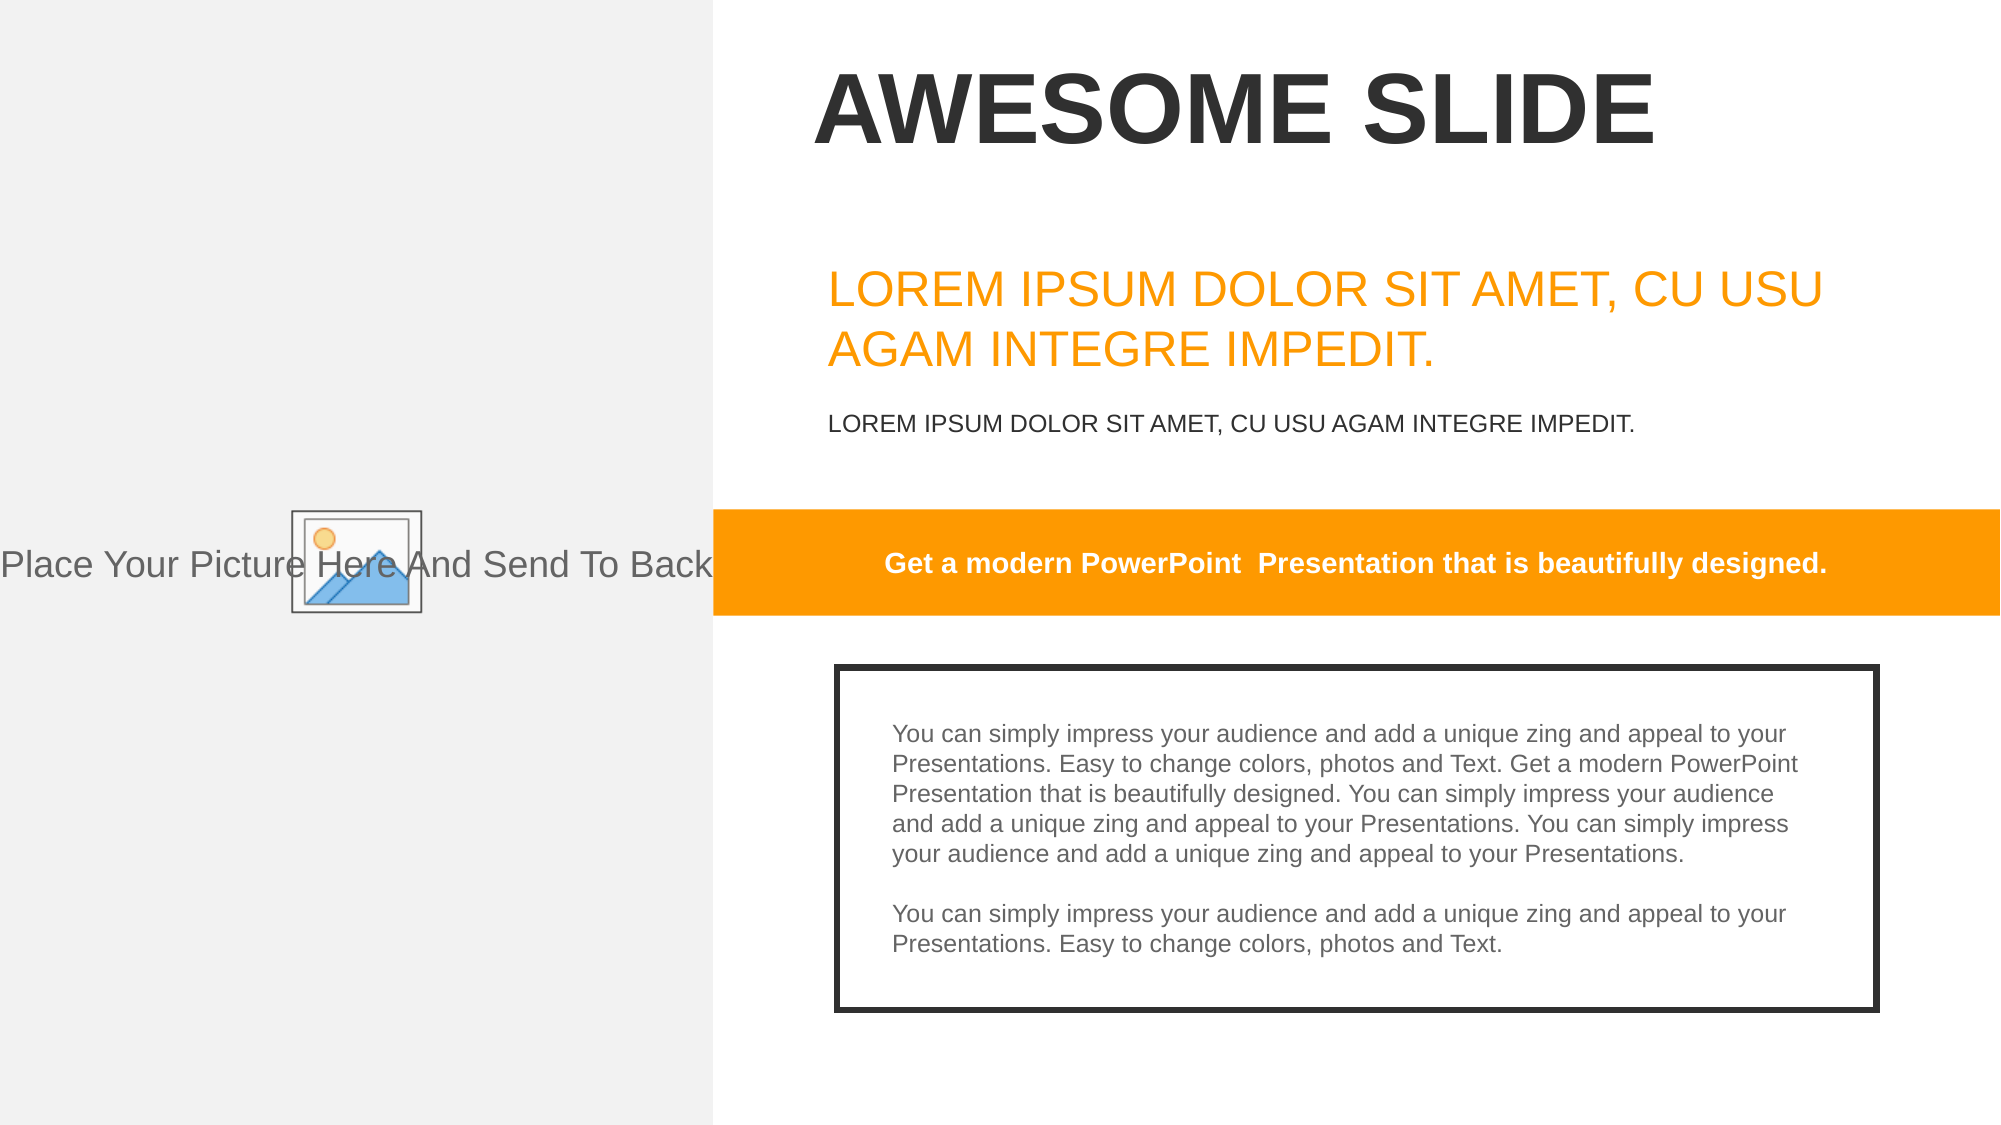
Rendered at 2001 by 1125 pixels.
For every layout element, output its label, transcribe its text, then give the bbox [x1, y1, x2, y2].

text_box [836, 667, 1878, 1011]
text_box [714, 508, 2000, 617]
text_box AWESOME SLIDE [797, 52, 1697, 170]
text_box Get a modern PowerPoint Presentation that is beautifully designed. [836, 537, 1877, 587]
text_box You can simply impress your audience and add a unique zing and appeal to your Presentations. Easy to change colors, photos and Text. Get a modern PowerPoint Presentation that is beautifully designed. You can simply impress your audience and add a unique zing and appeal to your Presentations. You can simply impress your audience and add a unique zing and appeal to your Presentations. You can simply impress your audience and add a unique zing and appeal to your Presentations. Easy to change colors, photos and Text. [877, 710, 1836, 965]
text_box LOREM IPSUM DOLOR SIT AMET, CU USU AGAM INTEGRE IMPEDIT. [813, 249, 1877, 385]
picture [0, 0, 714, 1125]
text_box LOREM IPSUM DOLOR SIT AMET, CU USU AGAM INTEGRE IMPEDIT. [813, 399, 1877, 445]
